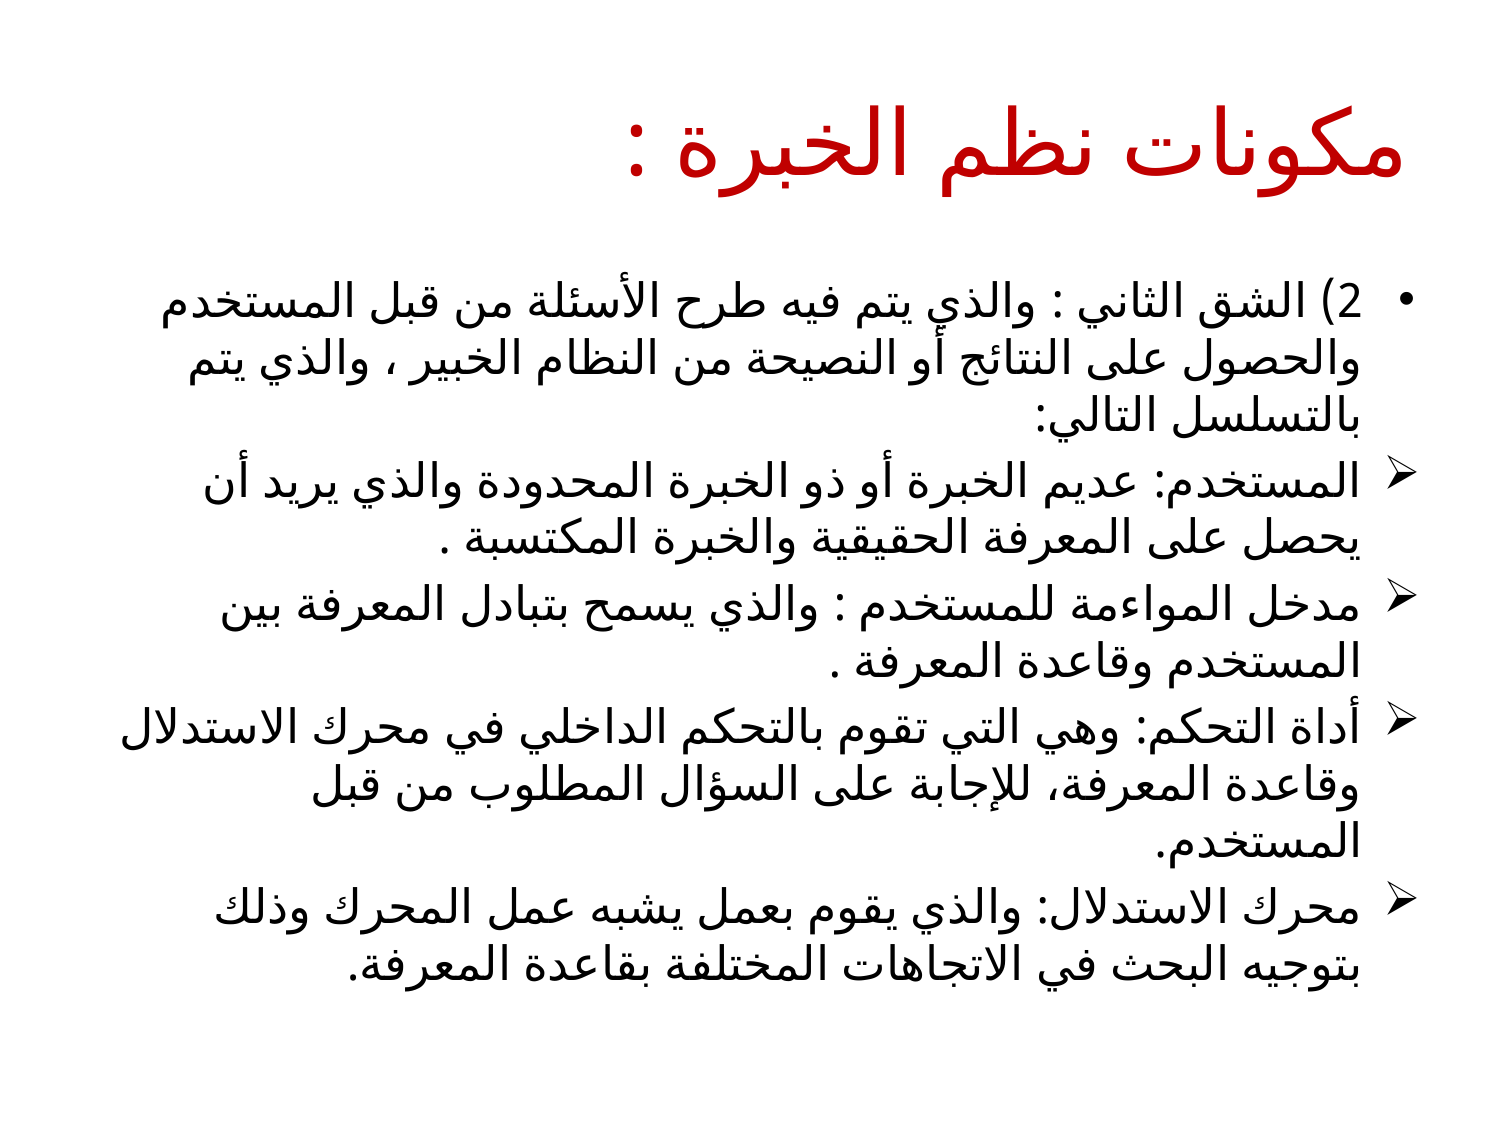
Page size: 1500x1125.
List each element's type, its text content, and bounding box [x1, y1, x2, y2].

list 2) الشق الثاني : والذي يتم فيه طرح الأسئلة من قبل المستخدم والحصول على النتائج أو النصيحة من النظام الخبير ، والذي يتم بالتسلسل التالي: المستخدم: عديم الخبرة أو ذو الخبرة المحدودة والذي يريد أن يحصل على المعرفة الحقيقية والخبرة المكتسبة . مدخل المواءمة للمستخدم : والذي يسمح بتبادل المعرفة بين المستخدم وقاعدة المعرفة . أداة التحكم: وهي التي تقوم بالتحكم الداخلي في محرك الاستدلال وقاعدة المعرفة، للإجابة على السؤال المطلوب من قبل المستخدم. محرك الاستدلال: والذي يقوم بعمل يشبه عمل المحرك وذلك بتوجيه البحث في الاتجاهات المختلفة بقاعدة المعرفة. [75, 262, 1425, 1005]
title مكونات نظم الخبرة : [75, 45, 1425, 233]
